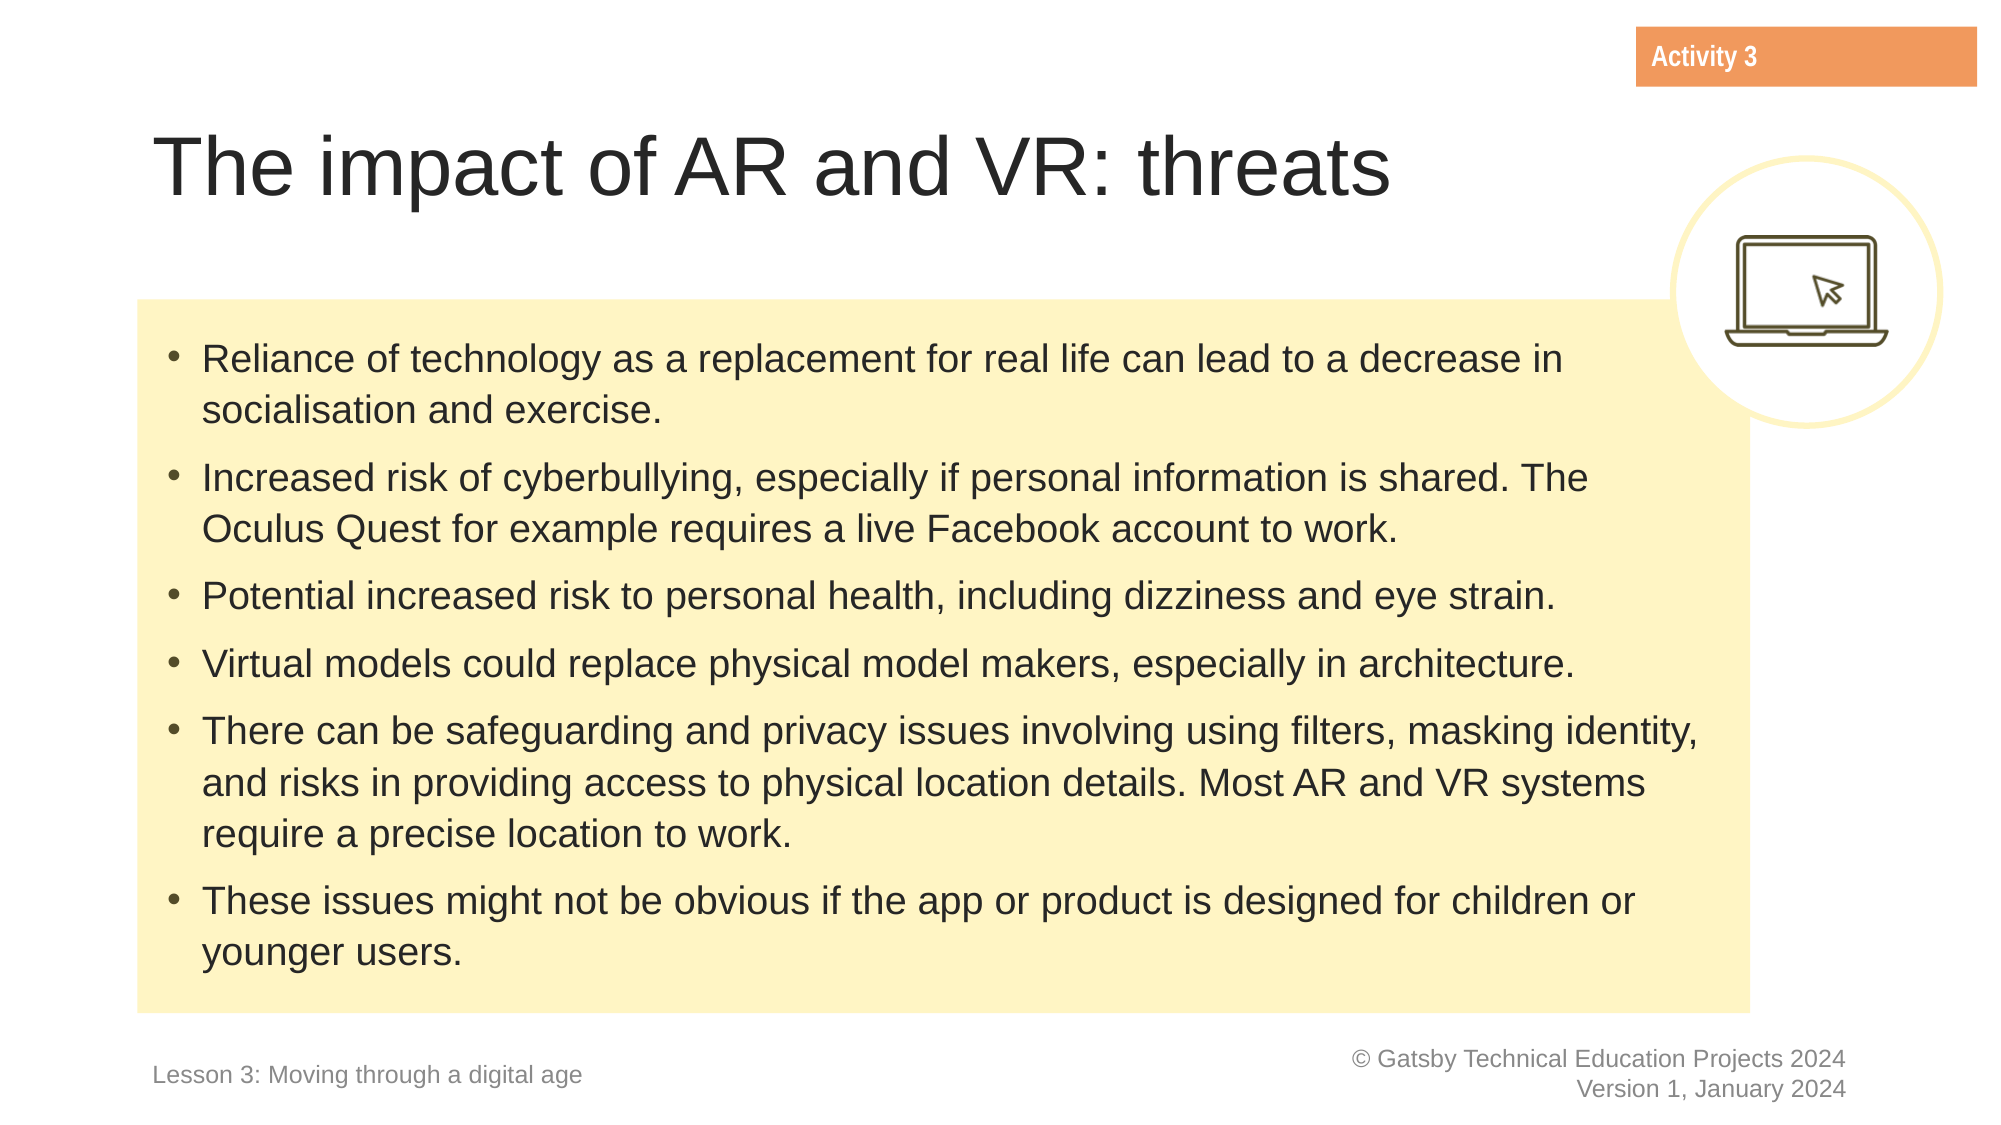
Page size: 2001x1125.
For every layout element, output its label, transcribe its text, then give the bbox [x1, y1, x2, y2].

picture [1724, 235, 1889, 347]
text_box [1673, 158, 1941, 426]
list Lesson 3: Moving through a digital age [137, 1042, 829, 1103]
list Reliance of technology as a replacement for real life can lead to a decrease in socialisation and exercise. Increased risk of cyberbullying, especially if personal information is shared. The Oculus Quest for example requires a live Facebook account to work. Potential increased risk to personal health, including dizziness and eye strain. Virtual models could replace physical model makers, especially in architecture. There can be safeguarding and privacy issues involving using filters, masking identity, and risks in providing access to physical location details. Most AR and VR systems require a precise location to work. These issues might not be obvious if the app or product is designed for children or younger users. [137, 299, 1751, 1014]
title The impact of AR and VR: threats [137, 59, 1863, 278]
list Activity 3 [1636, 26, 1978, 87]
